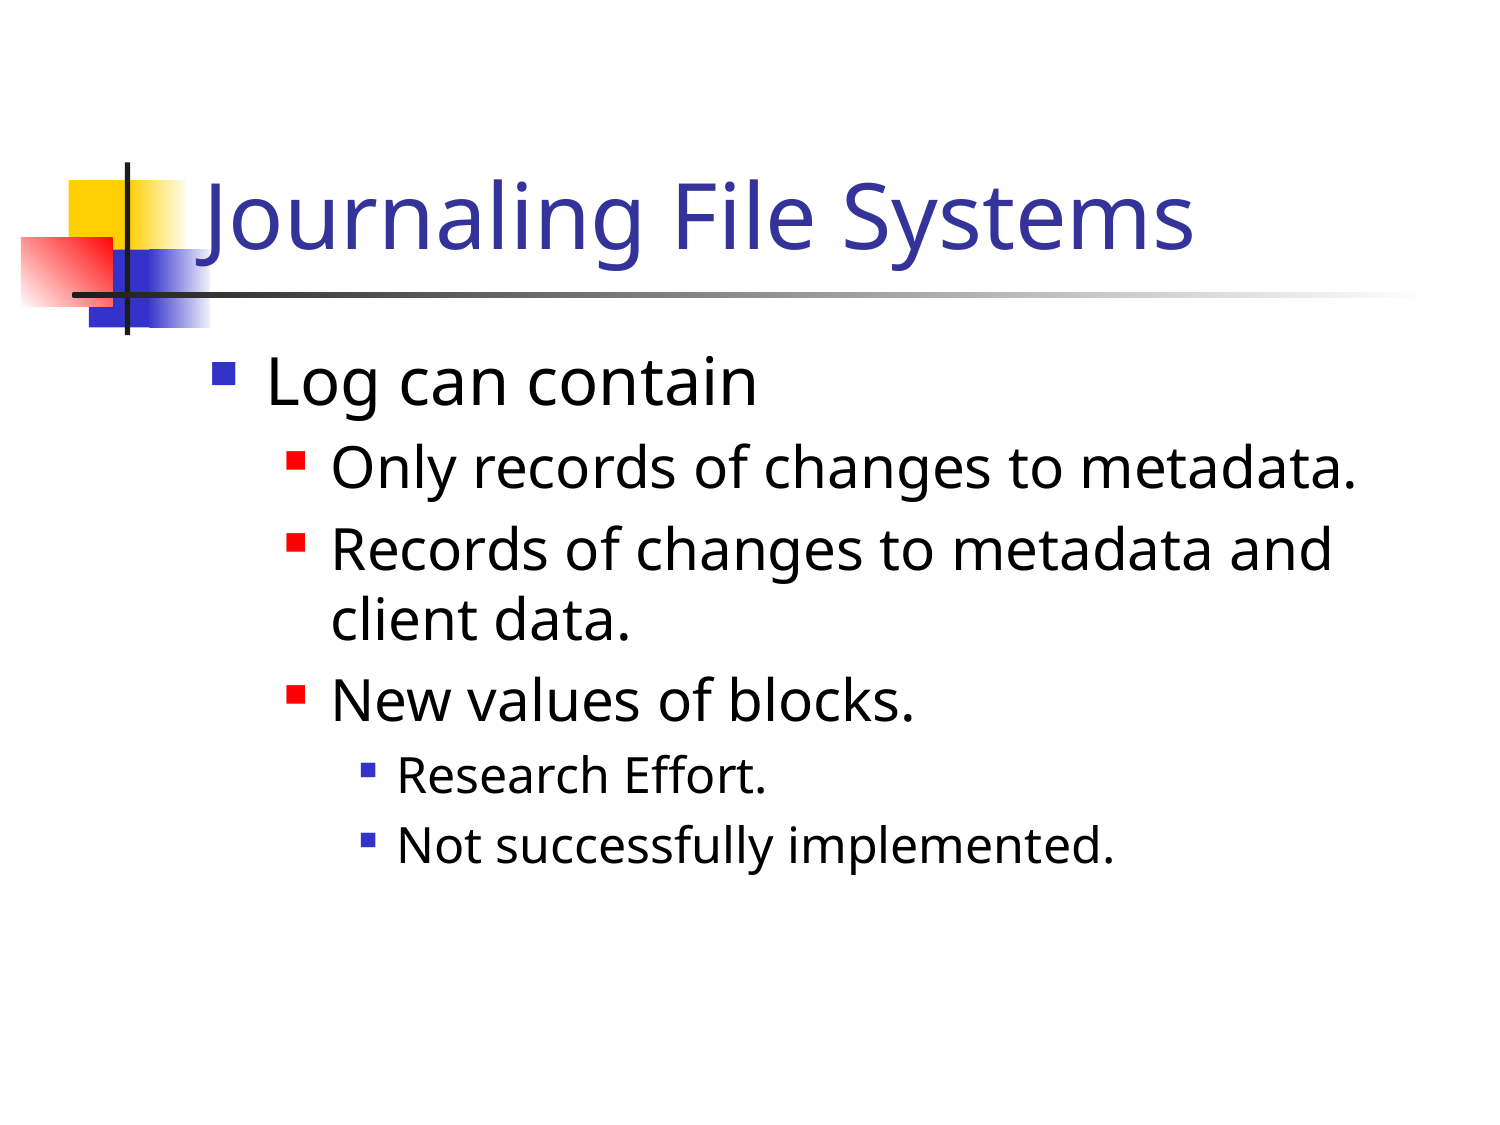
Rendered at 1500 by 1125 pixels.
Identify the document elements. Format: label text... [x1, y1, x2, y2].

title Journaling File Systems [188, 34, 1468, 276]
list Log can contain Only records of changes to metadata. Records of changes to metadata and client data. New values of blocks. Research Effort. Not successfully implemented. [193, 330, 1470, 1007]
